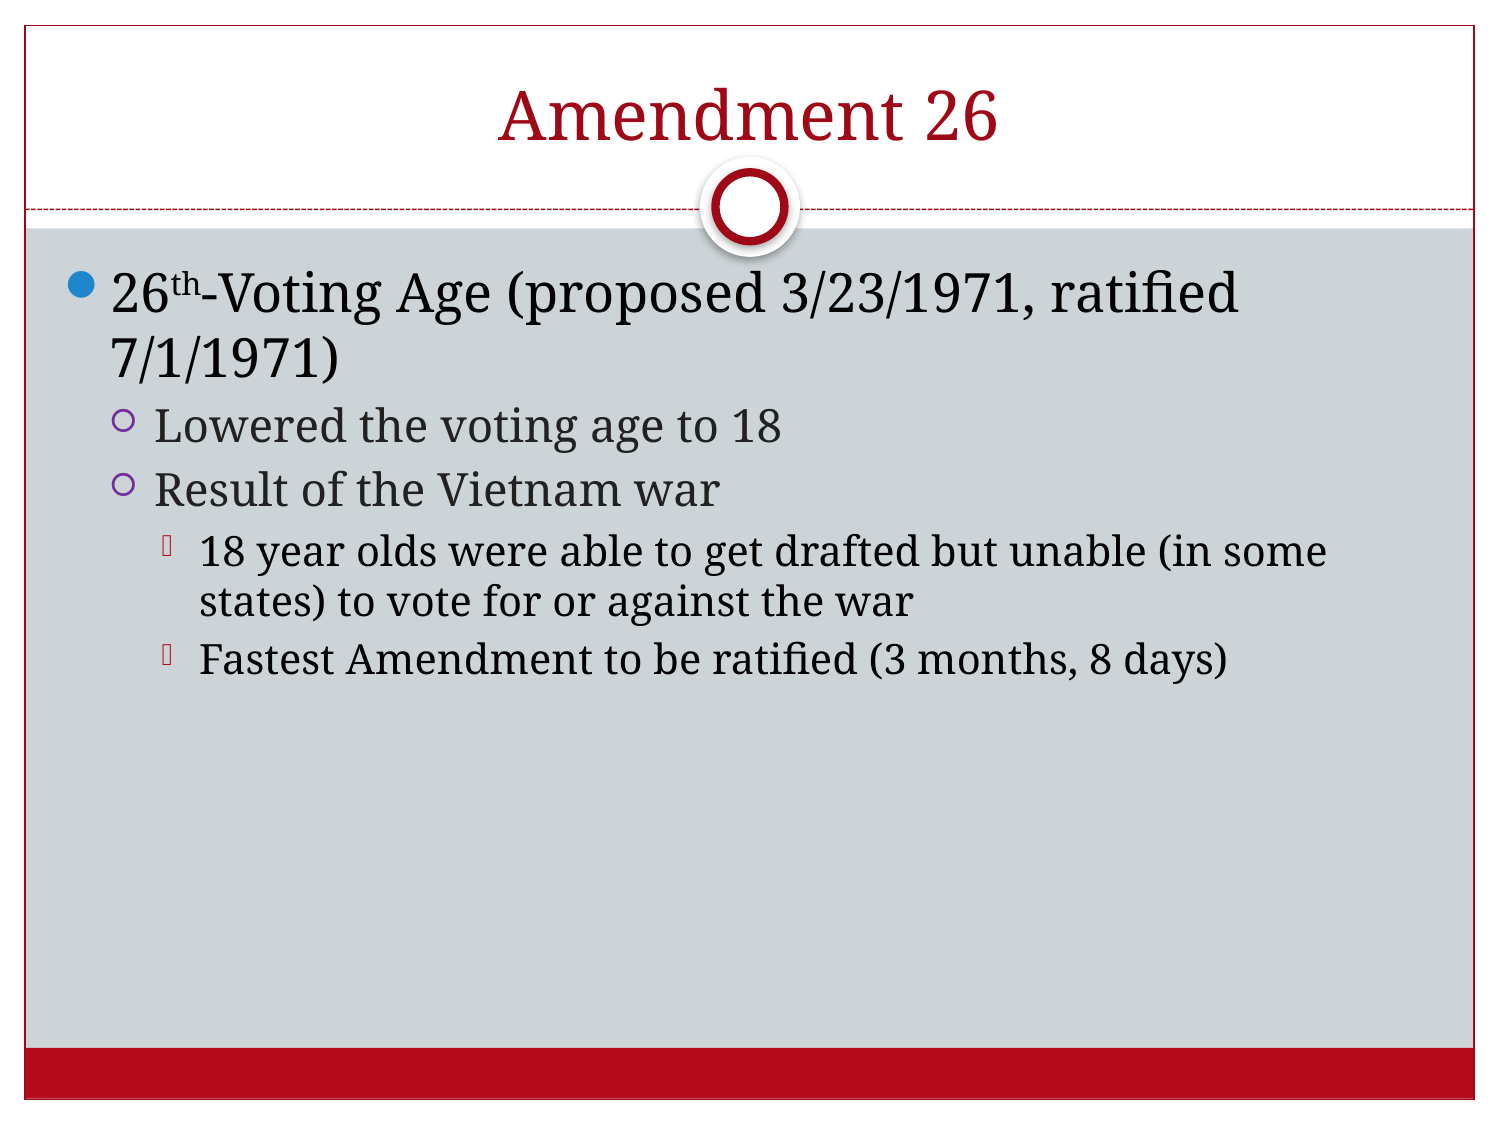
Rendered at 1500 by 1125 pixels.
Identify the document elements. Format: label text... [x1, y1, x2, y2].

title Amendment 26 [49, 37, 1450, 162]
list 26th-Voting Age (proposed 3/23/1971, ratified 7/1/1971) Lowered the voting age to 18 Result of the Vietnam war 18 year olds were able to get drafted but unable (in some states) to vote for or against the war Fastest Amendment to be ratified (3 months, 8 days) [49, 250, 1445, 1001]
